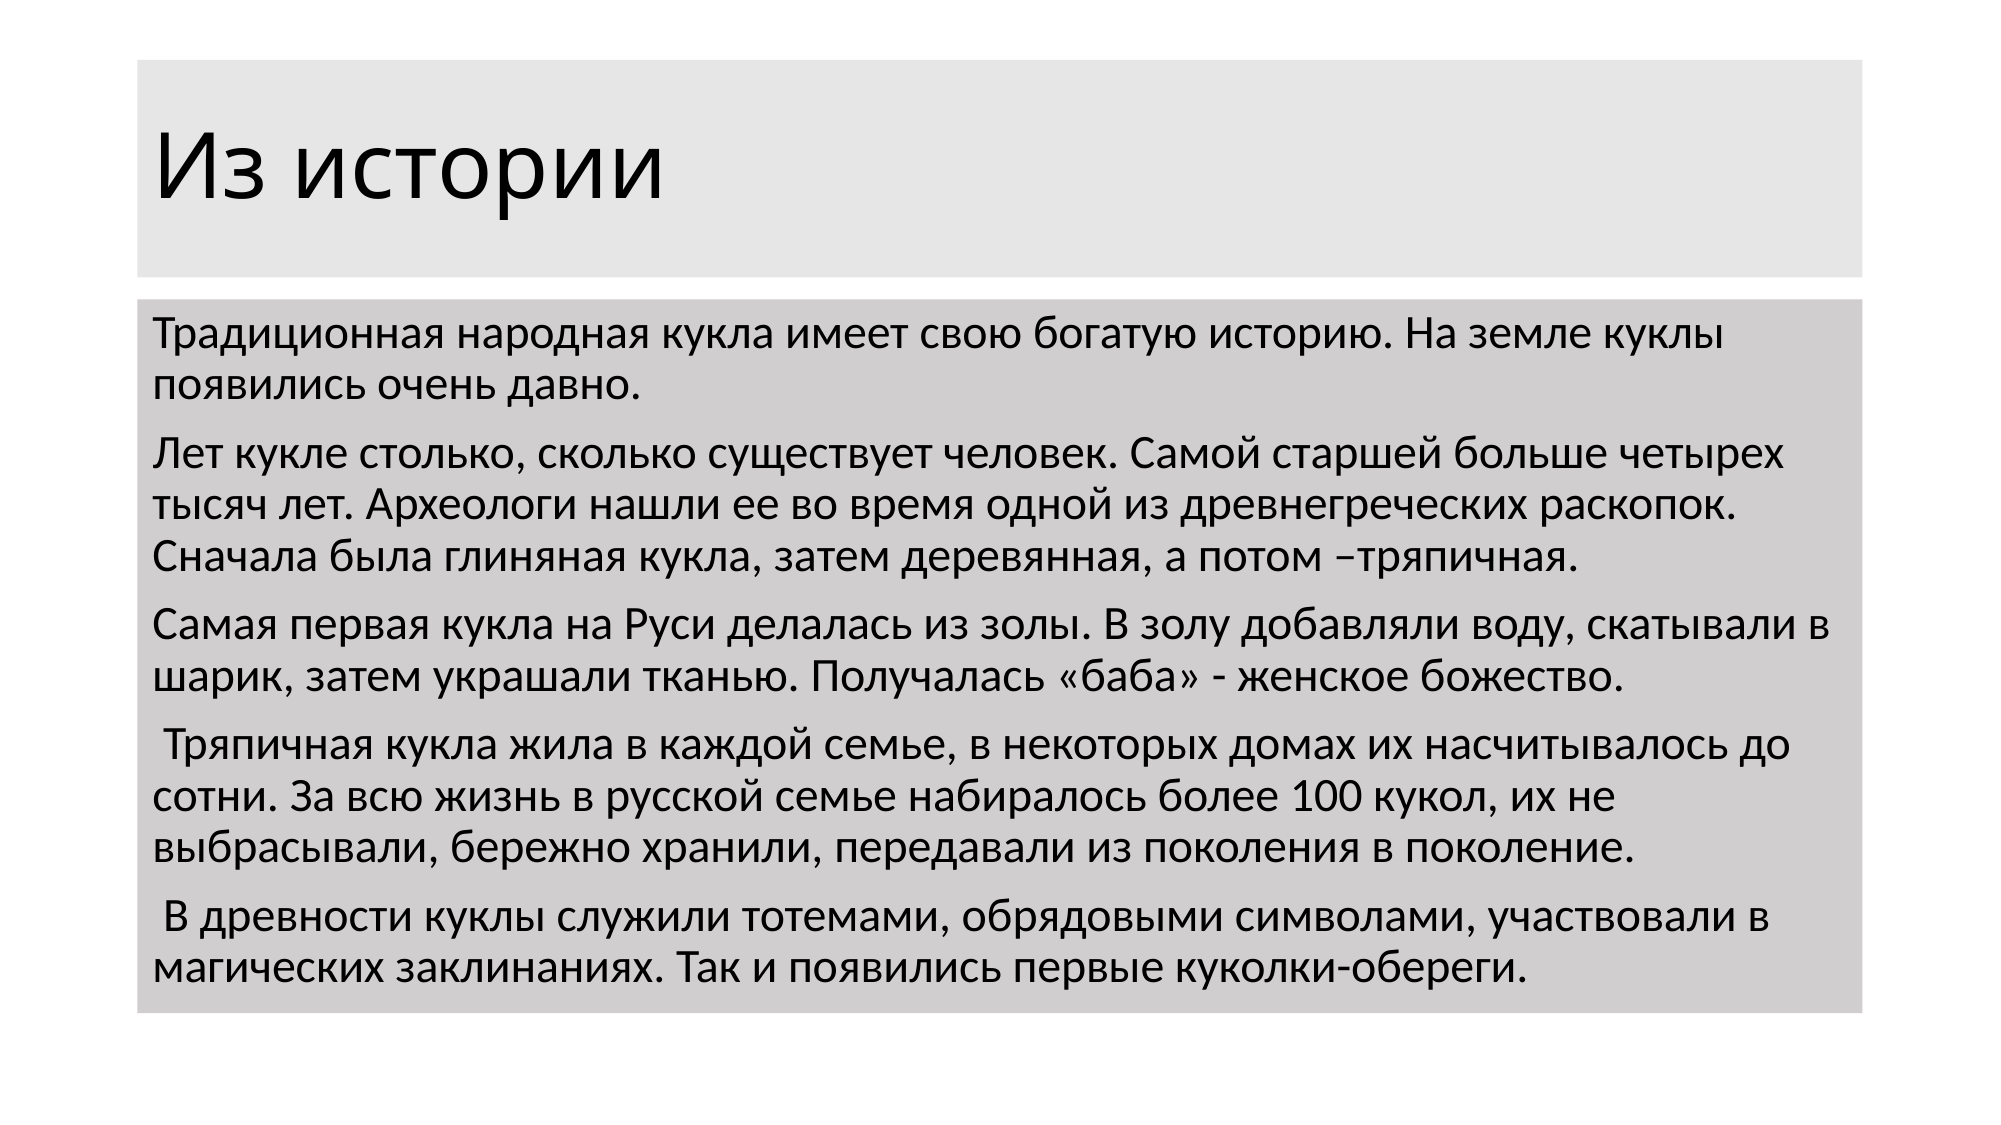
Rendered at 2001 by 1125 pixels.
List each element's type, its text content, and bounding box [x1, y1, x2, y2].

title Из истории [137, 59, 1863, 278]
list Традиционная народная кукла имеет свою богатую историю. На земле куклы появились очень давно. Лет кукле столько, сколько существует человек. Самой старшей больше четырех тысяч лет. Археологи нашли ее во время одной из древнегреческих раскопок. Сначала была глиняная кукла, затем деревянная, а потом –тряпичная. Самая первая кукла на Руси делалась из золы. В золу добавляли воду, скатывали в шарик, затем украшали тканью. Получалась «баба» - женское божество. Тряпичная кукла жила в каждой семье, в некоторых домах их насчитывалось до сотни. За всю жизнь в русской семье набиралось более 100 кукол, их не выбрасывали, бережно хранили, передавали из поколения в поколение. В древности куклы служили тотемами, обрядовыми символами, участвовали в магических заклинаниях. Так и появились первые куколки-обереги. [137, 299, 1863, 1014]
